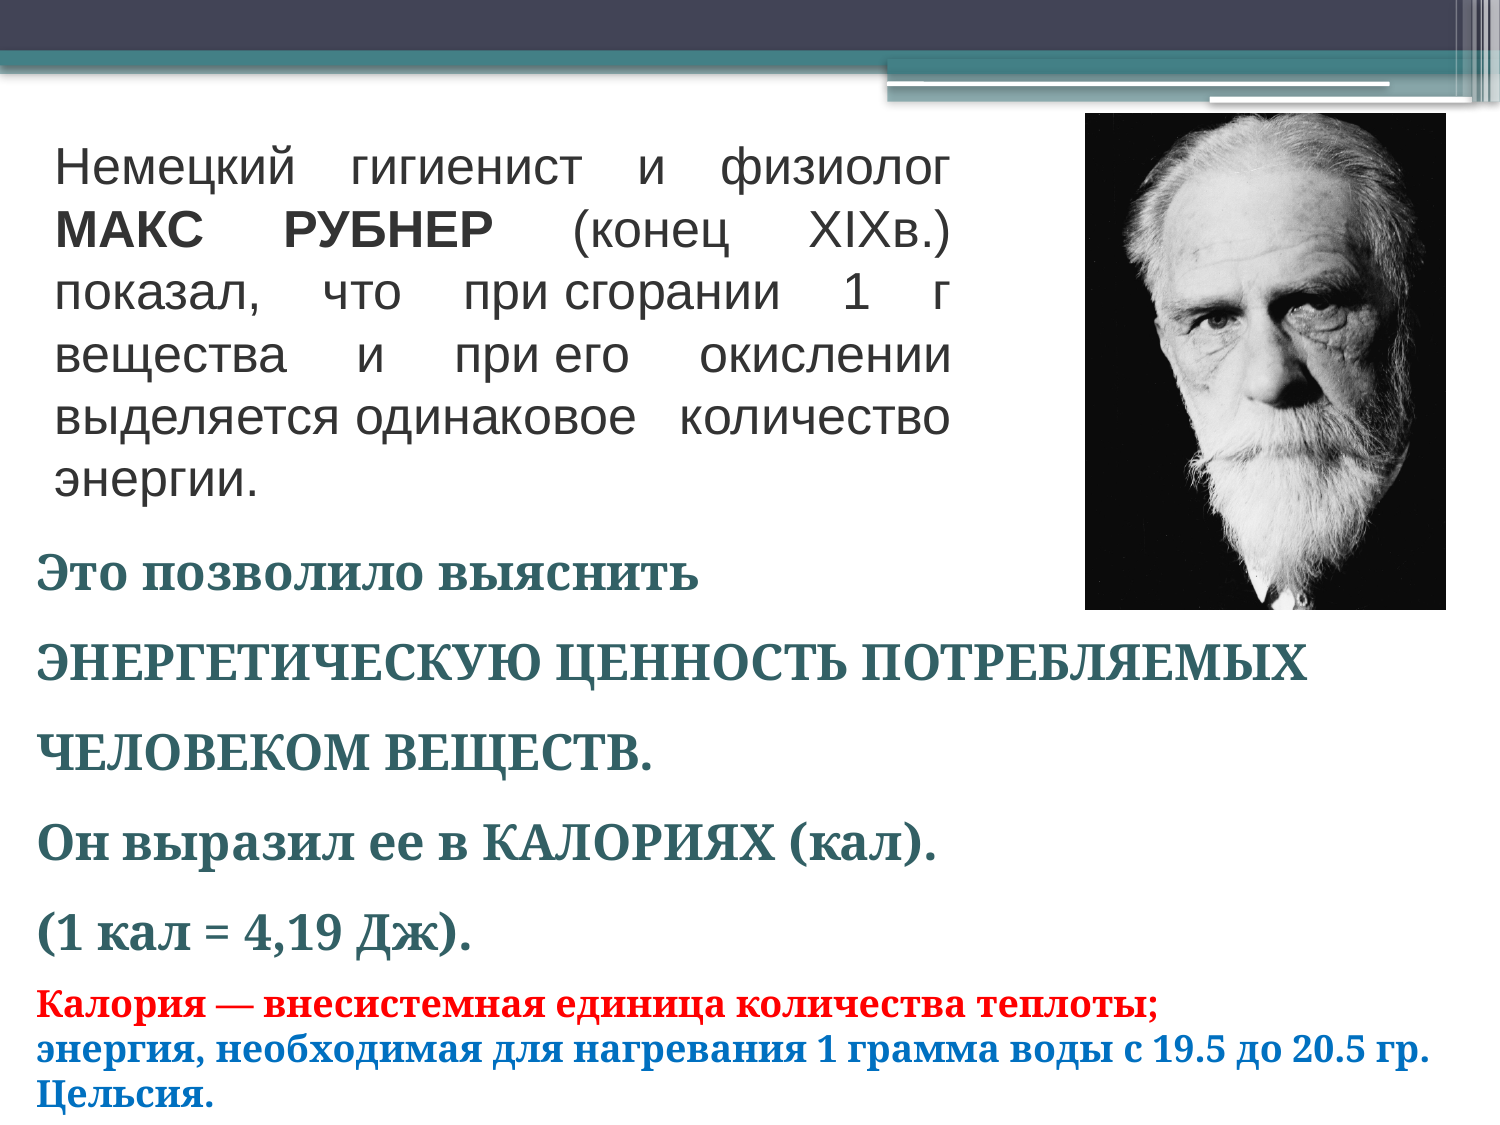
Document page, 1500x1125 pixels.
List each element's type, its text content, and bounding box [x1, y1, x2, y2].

picture [1084, 113, 1446, 610]
text_box Это позволило выяснить ЭНЕРГЕТИЧЕСКУЮ ЦЕННОСТЬ ПОТРЕБЛЯЕМЫХ ЧЕЛОВЕКОМ ВЕЩЕСТВ. Он выразил ее в КАЛОРИЯХ (кал). (1 кал = 4,19 Дж). [21, 503, 1463, 969]
list Немецкий гигиенист и физиолог МАКС РУБНЕР (конец XIXв.) показал, что при сгорании 1 г вещества и при его окислении выделяется одинаковое количество энергии. [22, 125, 968, 503]
text_box Калория — внесистемная единица количества теплоты; энергия, необходимая для нагревания 1 грамма воды с 19.5 до 20.5 гр. Цельсия. [21, 972, 1483, 1123]
